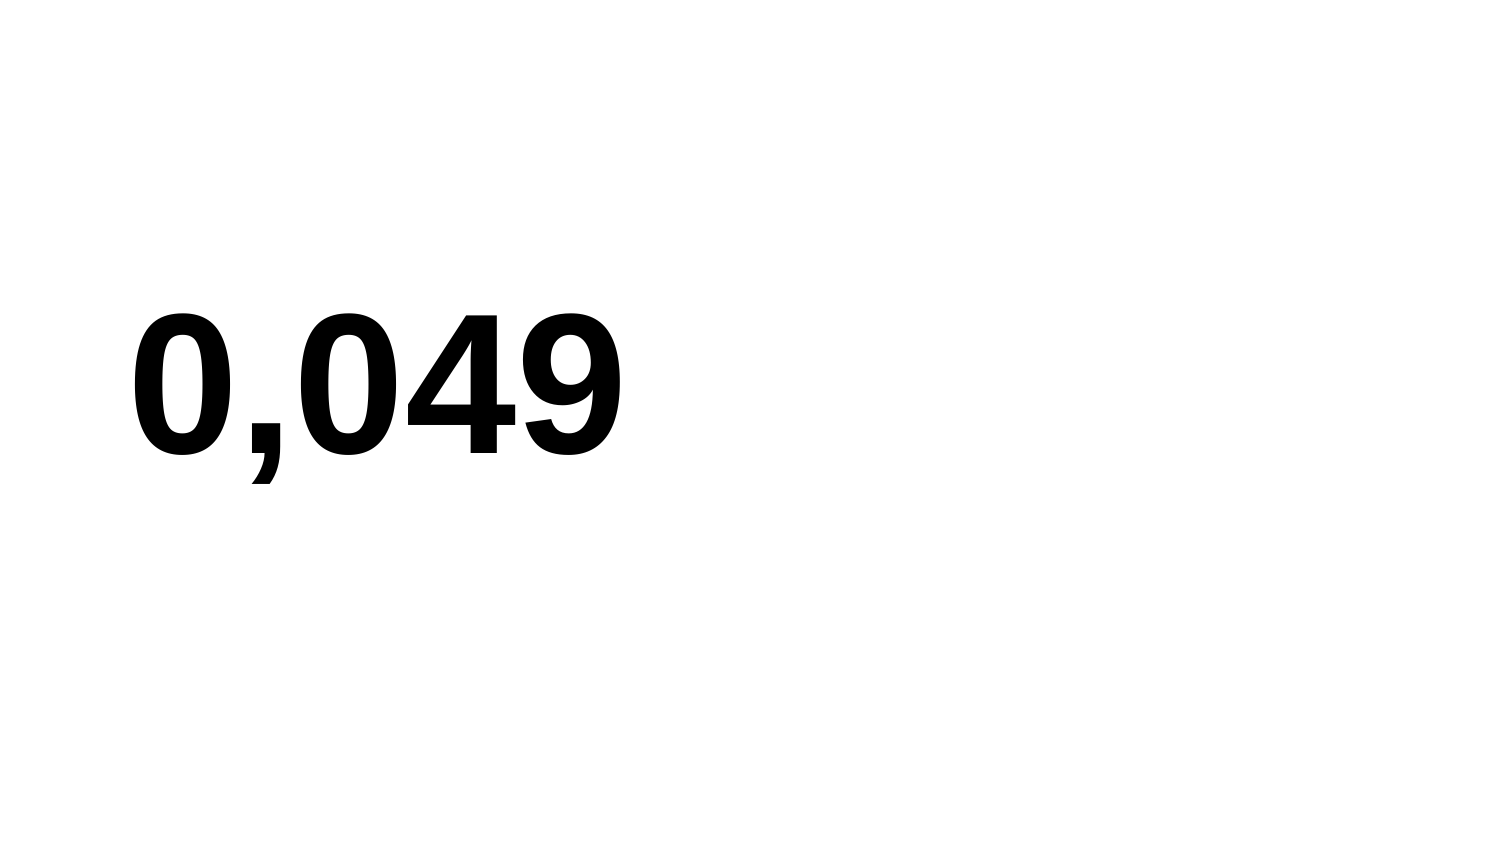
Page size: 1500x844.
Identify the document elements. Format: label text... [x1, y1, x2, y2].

text_box 0,049 [112, 235, 1388, 509]
